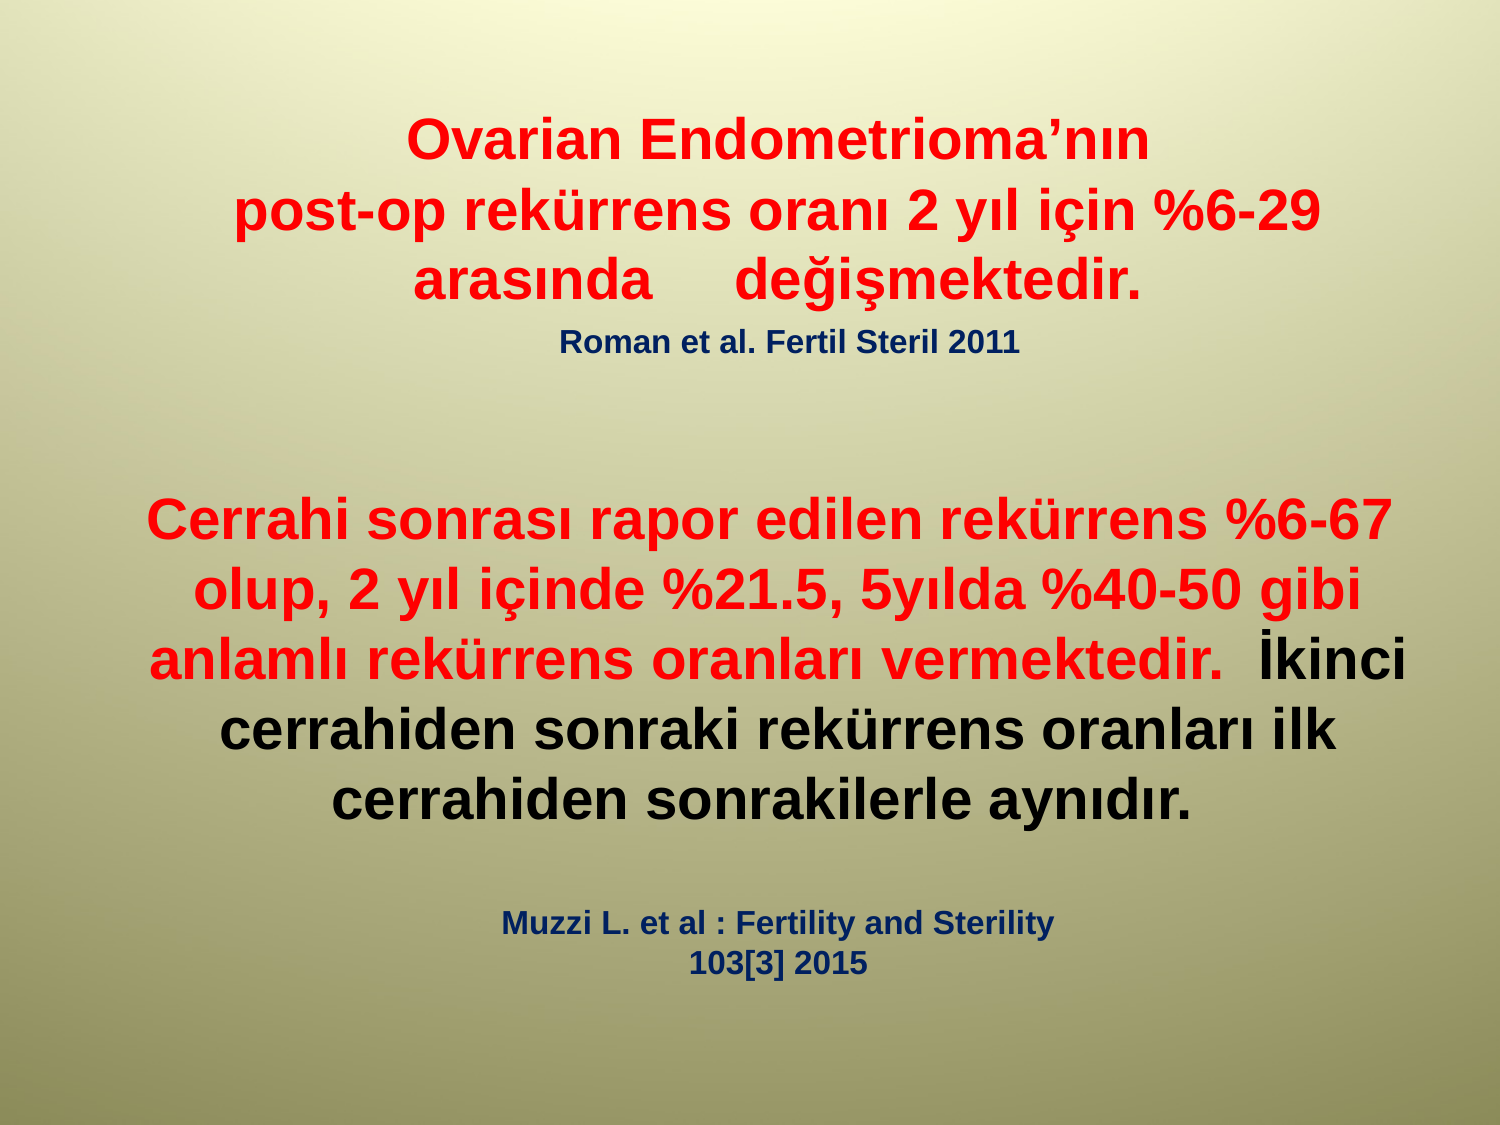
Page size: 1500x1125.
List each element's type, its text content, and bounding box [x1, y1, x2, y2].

title Ovarian Endometrioma’nın post-op rekürrens oranı 2 yıl için %6-29 arasında değişmektedir. Roman et al. Fertil Steril 2011 Cerrahi sonrası rapor edilen rekürrens %6-67 olup, 2 yıl içinde %21.5, 5yılda %40-50 gibi anlamlı rekürrens oranları vermektedir. İkinci cerrahiden sonraki rekürrens oranları ilk cerrahiden sonrakilerle aynıdır. Muzzi L. et al : Fertility and Sterility 103[3] 2015 [128, 187, 1429, 975]
picture [0, 0, 1500, 1125]
